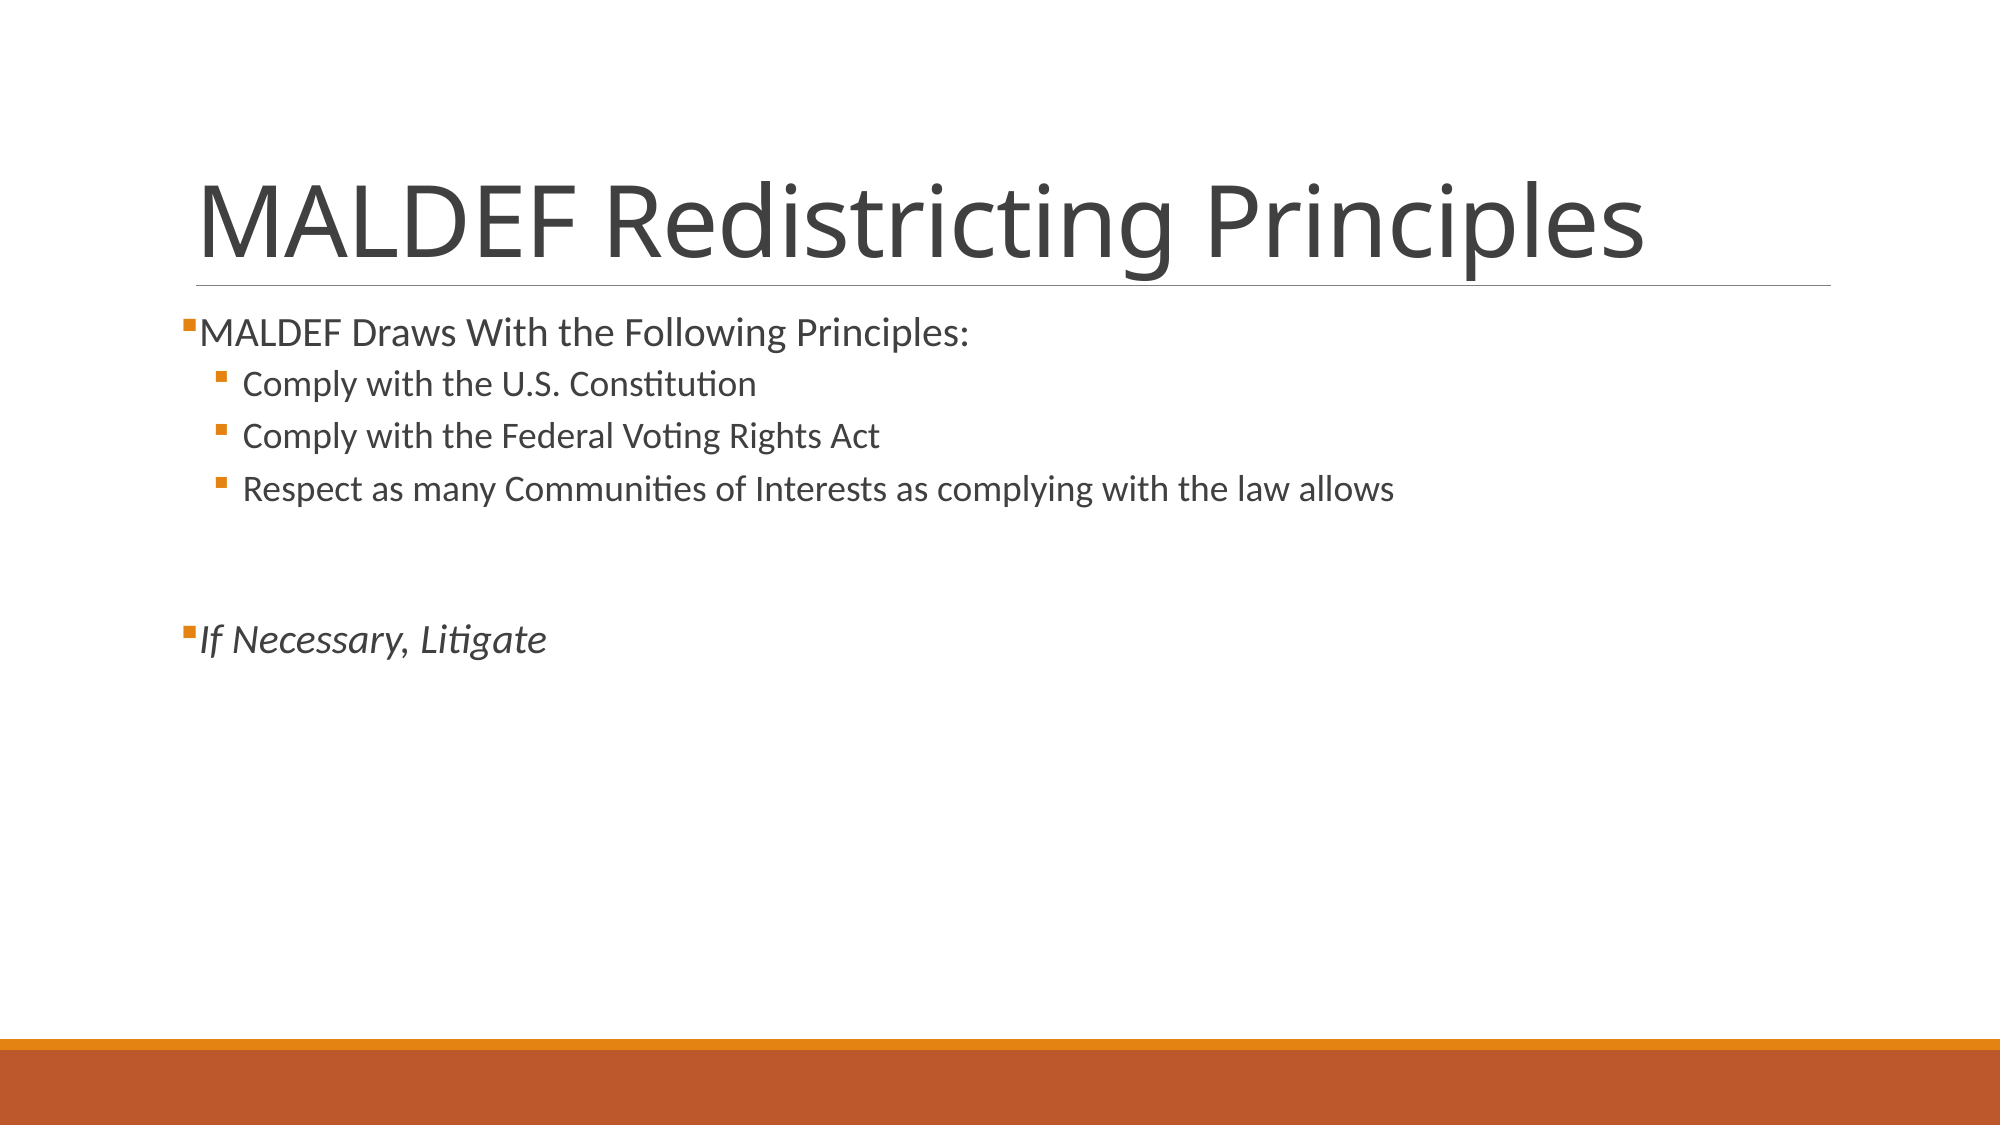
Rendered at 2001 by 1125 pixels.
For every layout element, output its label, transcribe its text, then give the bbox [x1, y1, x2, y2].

list MALDEF Draws With the Following Principles: Comply with the U.S. Constitution Comply with the Federal Voting Rights Act Respect as many Communities of Interests as complying with the law allows If Necessary, Litigate [180, 302, 1830, 963]
title MALDEF Redistricting Principles [180, 47, 1830, 285]
